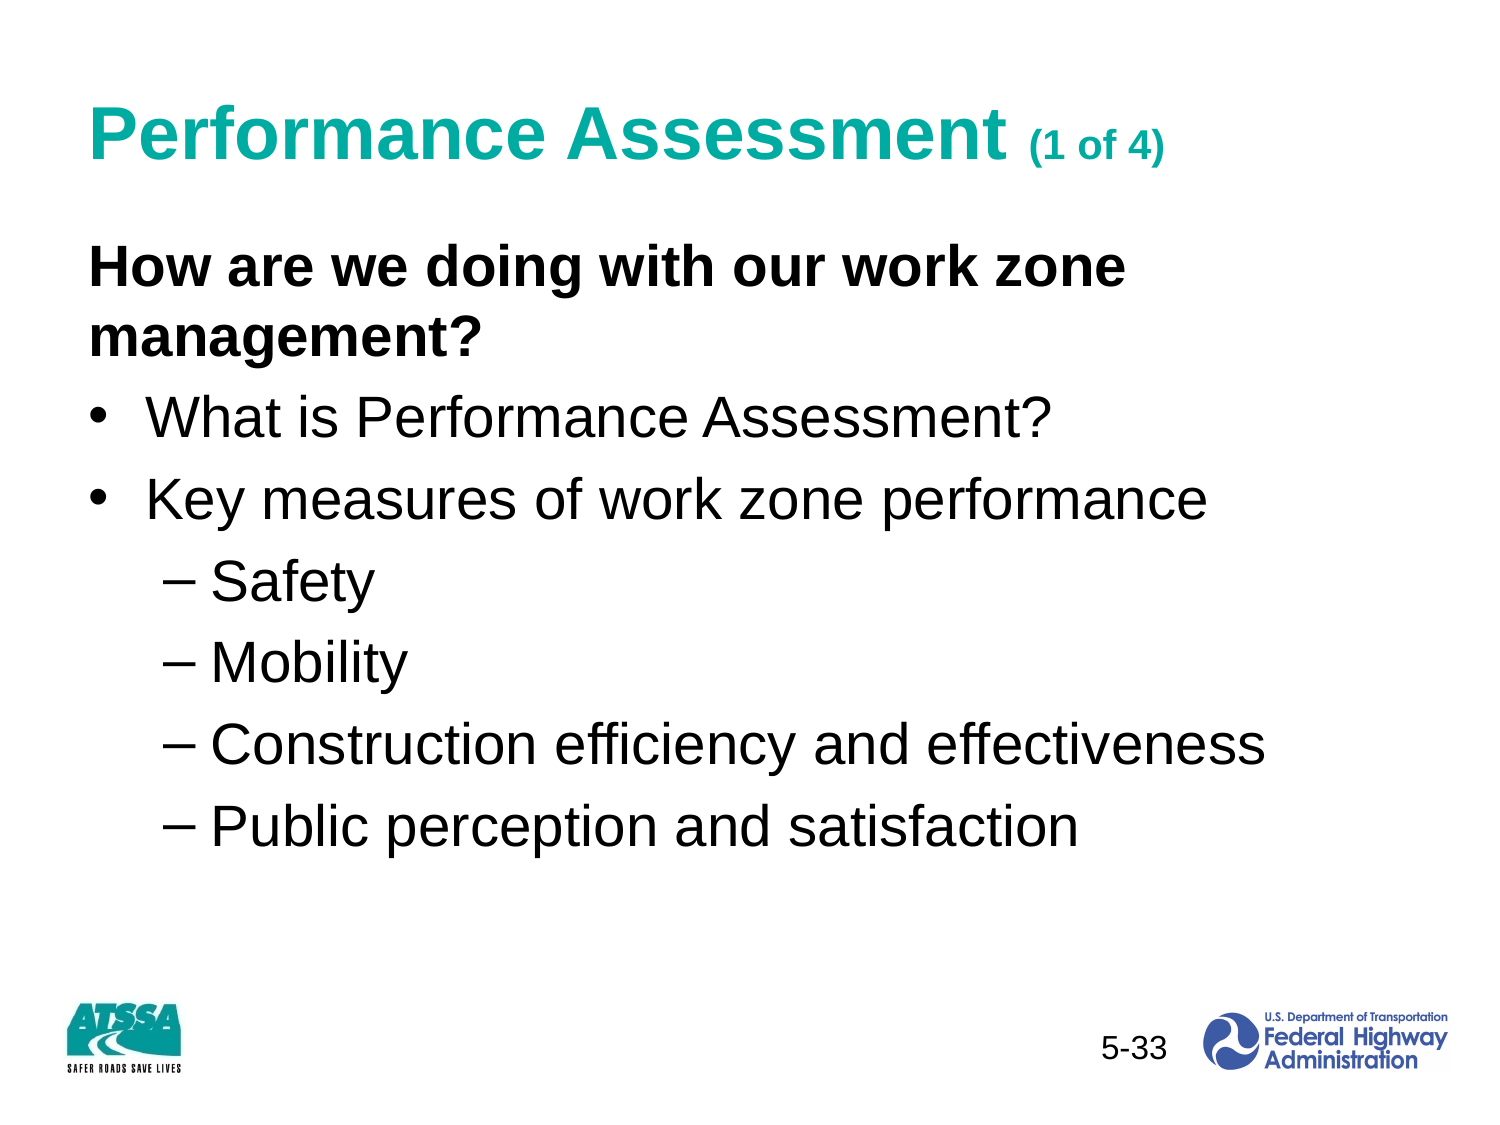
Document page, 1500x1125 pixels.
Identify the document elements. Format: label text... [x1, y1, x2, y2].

picture [1200, 1008, 1450, 1072]
title Performance Assessment (1 of 4) [73, 75, 1424, 184]
list How are we doing with our work zone management? What is Performance Assessment? Key measures of work zone performance Safety Mobility Construction efficiency and effectiveness Public perception and satisfaction [73, 220, 1424, 942]
picture [63, 997, 185, 1077]
